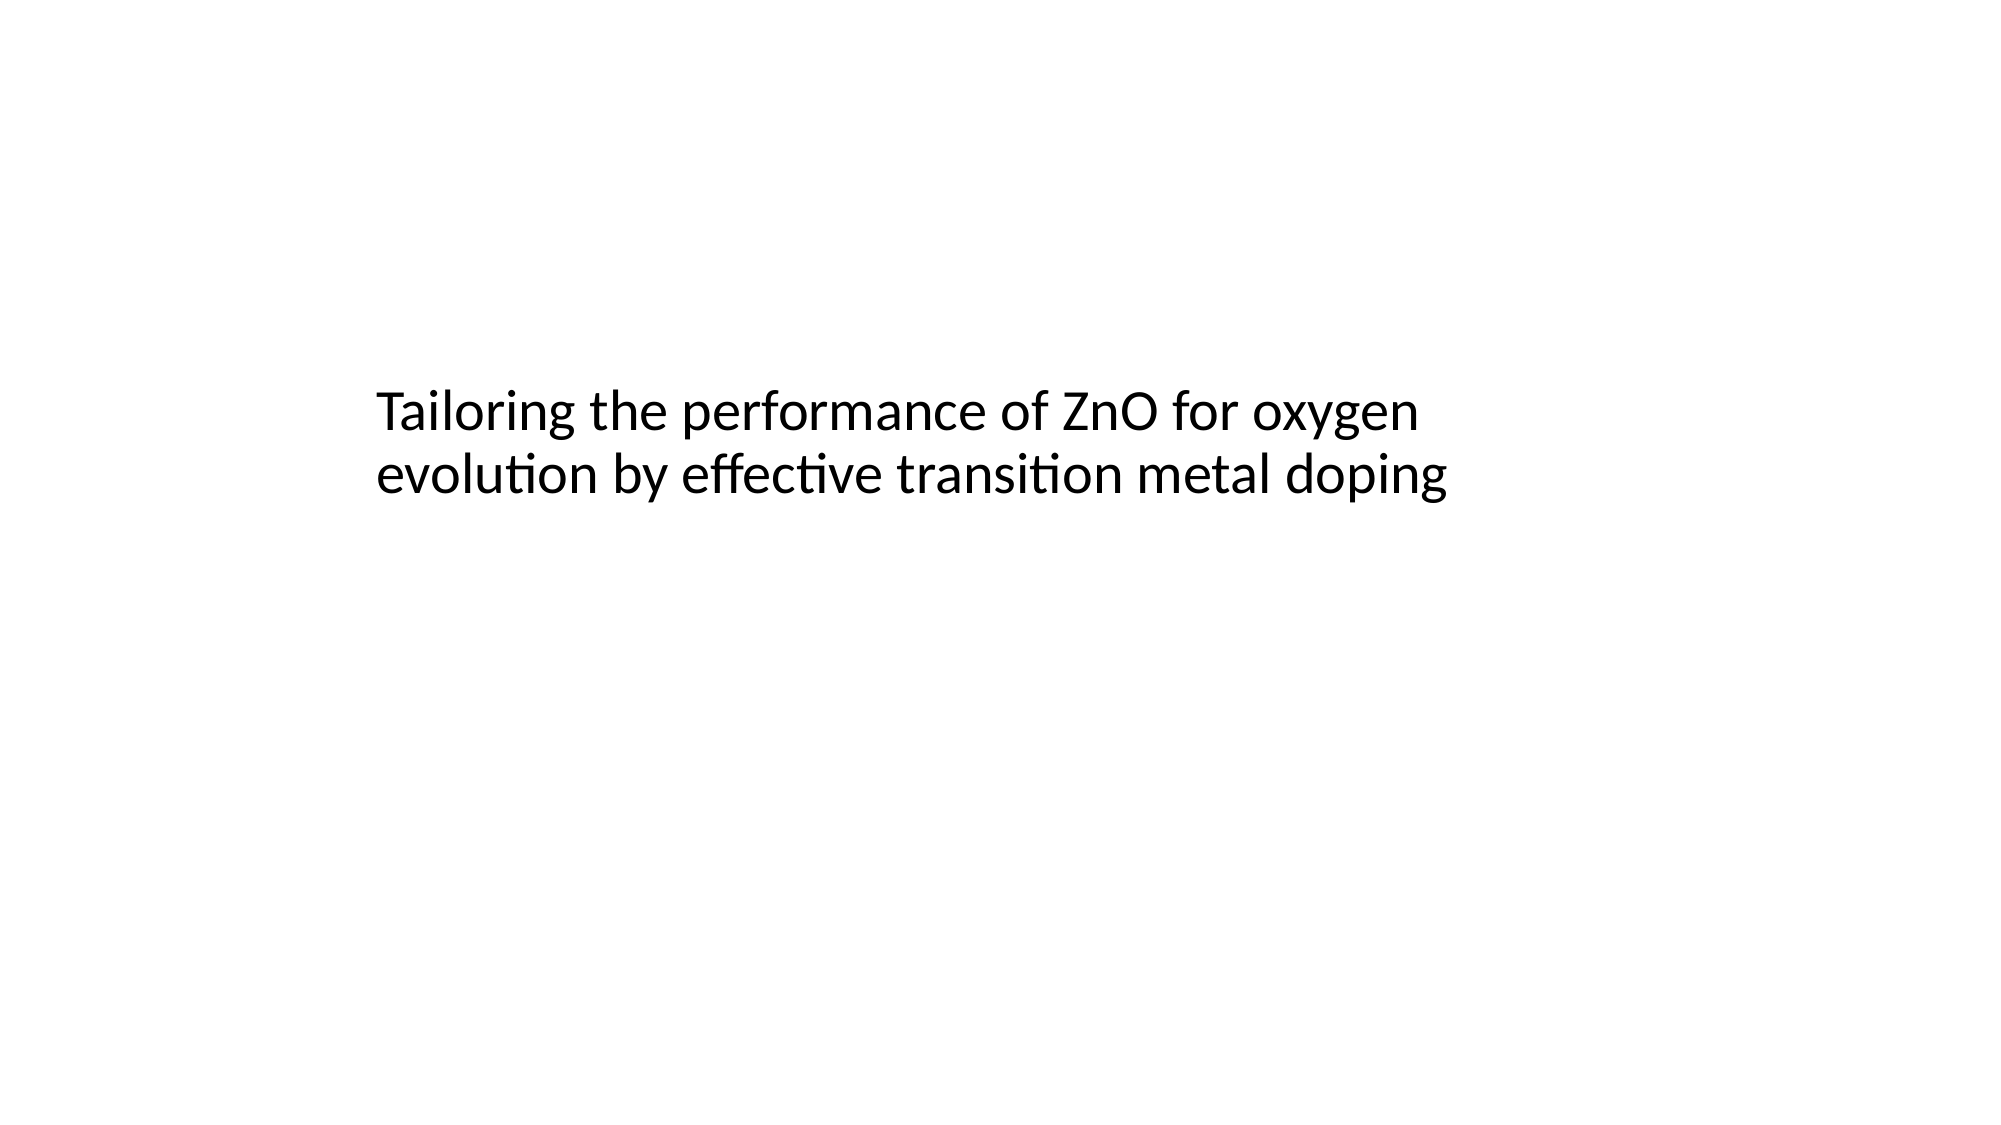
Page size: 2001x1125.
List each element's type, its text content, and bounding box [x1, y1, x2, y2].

list Tailoring the performance of ZnO for oxygen evolution by effective transition metal doping [361, 373, 1487, 652]
